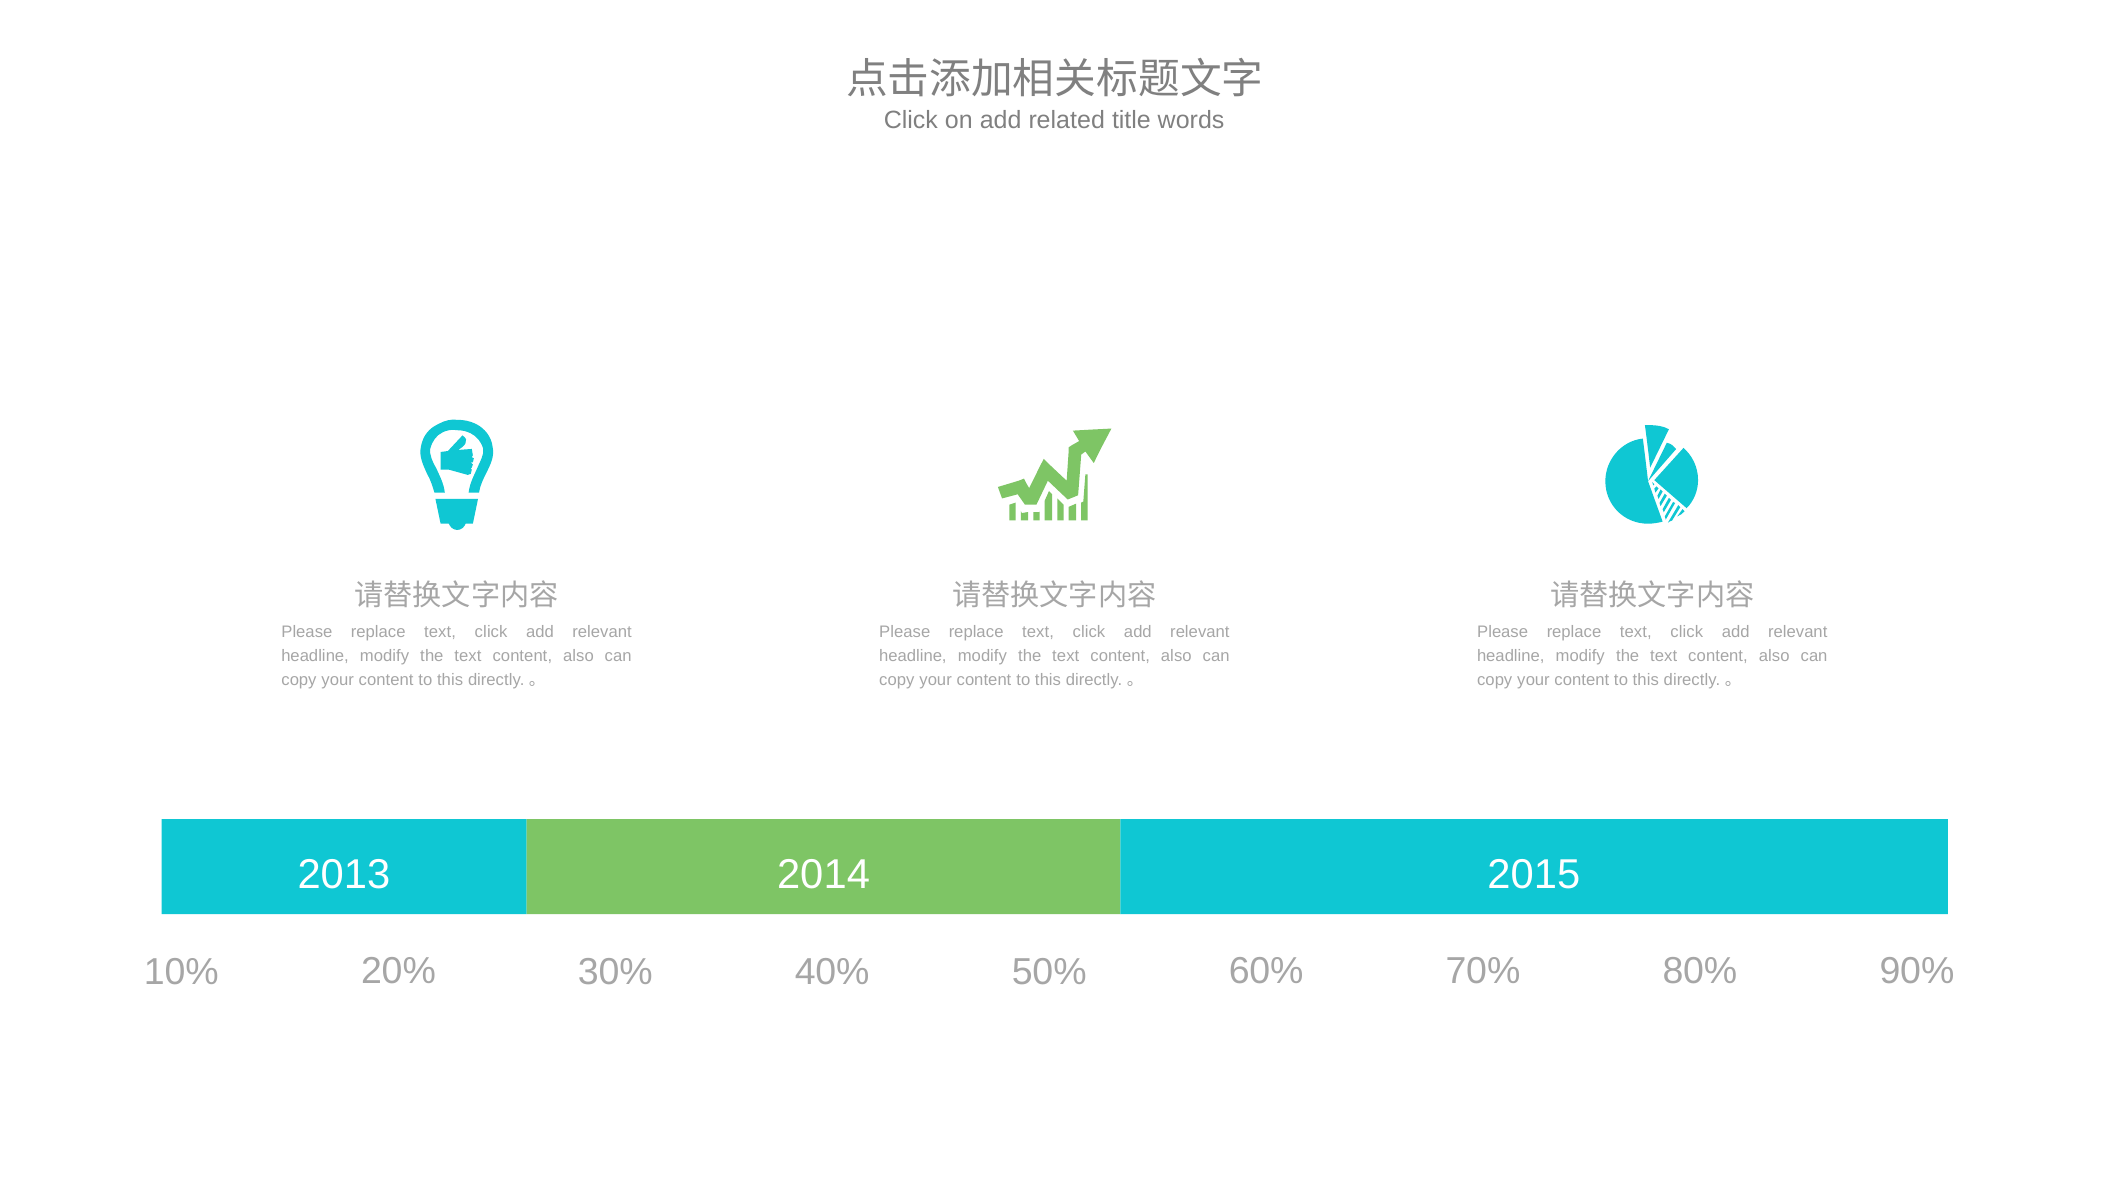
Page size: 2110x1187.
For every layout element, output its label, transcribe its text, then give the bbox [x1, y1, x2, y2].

text_box 40% [780, 930, 885, 999]
text_box 70% [1430, 929, 1536, 999]
text_box [420, 419, 494, 493]
text_box [1667, 505, 1685, 523]
text_box [1068, 503, 1077, 521]
text_box 60% [1213, 929, 1319, 999]
text_box 点击添加相关标题文字 [803, 44, 1307, 107]
text_box 90% [1864, 929, 1970, 999]
text_box [1033, 510, 1040, 521]
text_box [1081, 474, 1088, 521]
text_box [1605, 438, 1677, 524]
text_box [1044, 491, 1053, 521]
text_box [1462, 561, 1843, 698]
text_box [435, 498, 479, 530]
text_box 50% [997, 930, 1102, 1000]
text_box [1057, 498, 1064, 521]
text_box [1020, 510, 1029, 521]
text_box 2013 [161, 818, 526, 915]
text_box Click on add related title words [864, 95, 1246, 158]
text_box 20% [346, 929, 451, 999]
text_box [1009, 502, 1016, 521]
text_box 2015 [1119, 818, 1949, 915]
text_box 2014 [526, 818, 1119, 915]
text_box [1644, 425, 1669, 468]
text_box 80% [1647, 929, 1753, 999]
text_box [1654, 447, 1699, 509]
text_box 30% [563, 930, 668, 1000]
text_box 10% [129, 930, 234, 1000]
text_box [864, 561, 1245, 698]
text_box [266, 561, 647, 698]
text_box [997, 428, 1112, 505]
